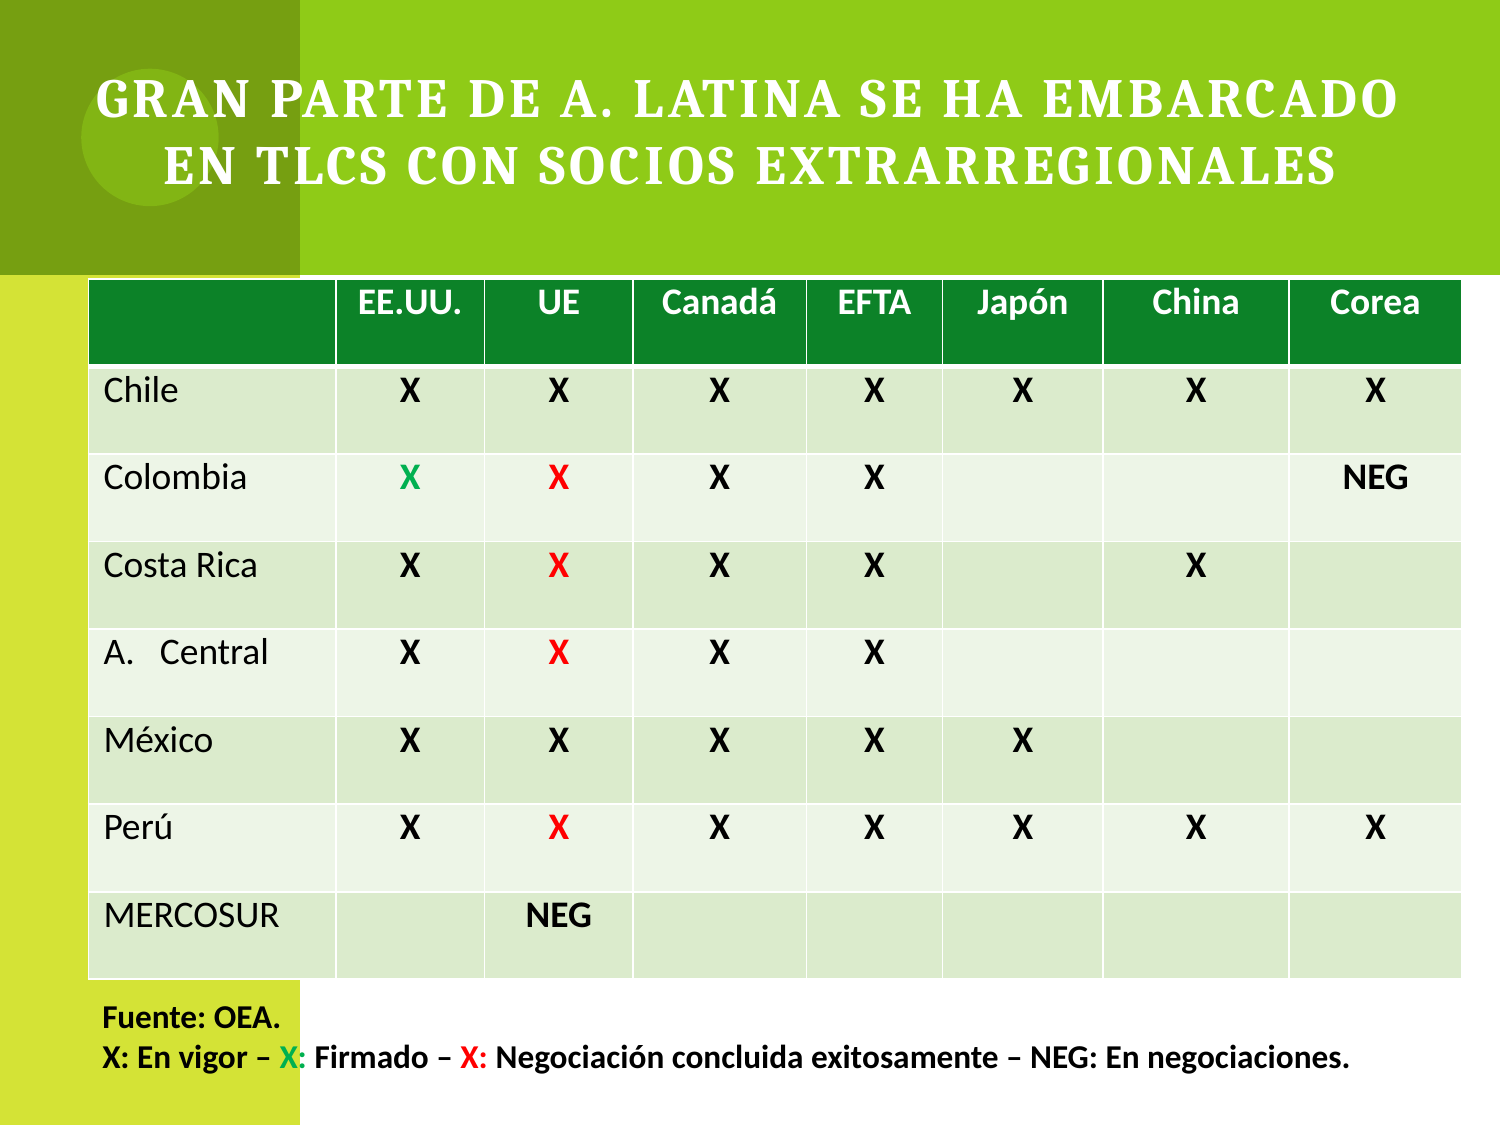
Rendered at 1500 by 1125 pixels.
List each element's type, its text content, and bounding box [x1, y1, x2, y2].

table_header EFTA [807, 280, 942, 364]
table_cell X [943, 805, 1102, 891]
table_cell NEG [1290, 455, 1461, 541]
table_cell X [1104, 369, 1288, 453]
table_cell [1104, 717, 1288, 803]
table_cell X [485, 717, 632, 803]
table_cell [943, 893, 1102, 978]
table_cell X [1290, 369, 1461, 453]
table_header EE.UU. [337, 280, 484, 364]
title Gran parte de A. Latina se ha embarcado en TLCs con socios extrarregionales [75, 45, 1425, 213]
table_cell X [1104, 542, 1288, 628]
table_cell X [634, 455, 806, 541]
table_cell [943, 630, 1102, 716]
table_cell X [807, 630, 942, 716]
table_header Japón [943, 280, 1102, 364]
text_box Fuente: OEA. X: En vigor – X: Firmado – X: Negociación concluida exitosamente – NEG: En negociaciones. [87, 987, 1475, 1083]
table_cell [943, 455, 1102, 541]
table_cell X [1104, 805, 1288, 891]
table_cell X [634, 542, 806, 628]
table_cell MERCOSUR [89, 893, 335, 978]
table_cell [943, 542, 1102, 628]
table_cell NEG [485, 893, 632, 978]
table_header Canadá [634, 280, 806, 364]
table_cell [1290, 893, 1461, 978]
table_cell X [634, 630, 806, 716]
table_cell X [807, 369, 942, 453]
table_cell [1104, 455, 1288, 541]
table_cell X [337, 717, 484, 803]
table_cell X [634, 805, 806, 891]
table_cell X [807, 455, 942, 541]
table_cell X [634, 369, 806, 453]
table_cell X [485, 805, 632, 891]
table_cell Colombia [89, 455, 335, 541]
table_cell X [943, 369, 1102, 453]
table_cell X [807, 805, 942, 891]
table_cell X [337, 542, 484, 628]
table_cell [337, 893, 484, 978]
table_cell X [1290, 805, 1461, 891]
table_cell [1290, 630, 1461, 716]
table_cell Costa Rica [89, 542, 335, 628]
table_cell [1104, 893, 1288, 978]
table_header UE [485, 280, 632, 364]
table_cell Chile [89, 369, 335, 453]
table_cell X [634, 717, 806, 803]
table_cell X [337, 805, 484, 891]
table_cell X [485, 455, 632, 541]
table_cell [634, 893, 806, 978]
table_cell [1290, 542, 1461, 628]
table_cell X [337, 630, 484, 716]
table_header Corea [1290, 280, 1461, 364]
table_cell X [337, 369, 484, 453]
table_cell [807, 893, 942, 978]
table_cell México [89, 717, 335, 803]
table_cell [1290, 717, 1461, 803]
table_cell X [485, 630, 632, 716]
table_cell X [807, 542, 942, 628]
table_header China [1104, 280, 1288, 364]
table_cell X [337, 455, 484, 541]
table_cell Central [89, 630, 335, 716]
table_cell X [485, 542, 632, 628]
table_cell X [485, 369, 632, 453]
table_cell [1104, 630, 1288, 716]
table_cell Perú [89, 805, 335, 891]
table_cell X [807, 717, 942, 803]
table_header [89, 280, 335, 364]
table_cell X [943, 717, 1102, 803]
